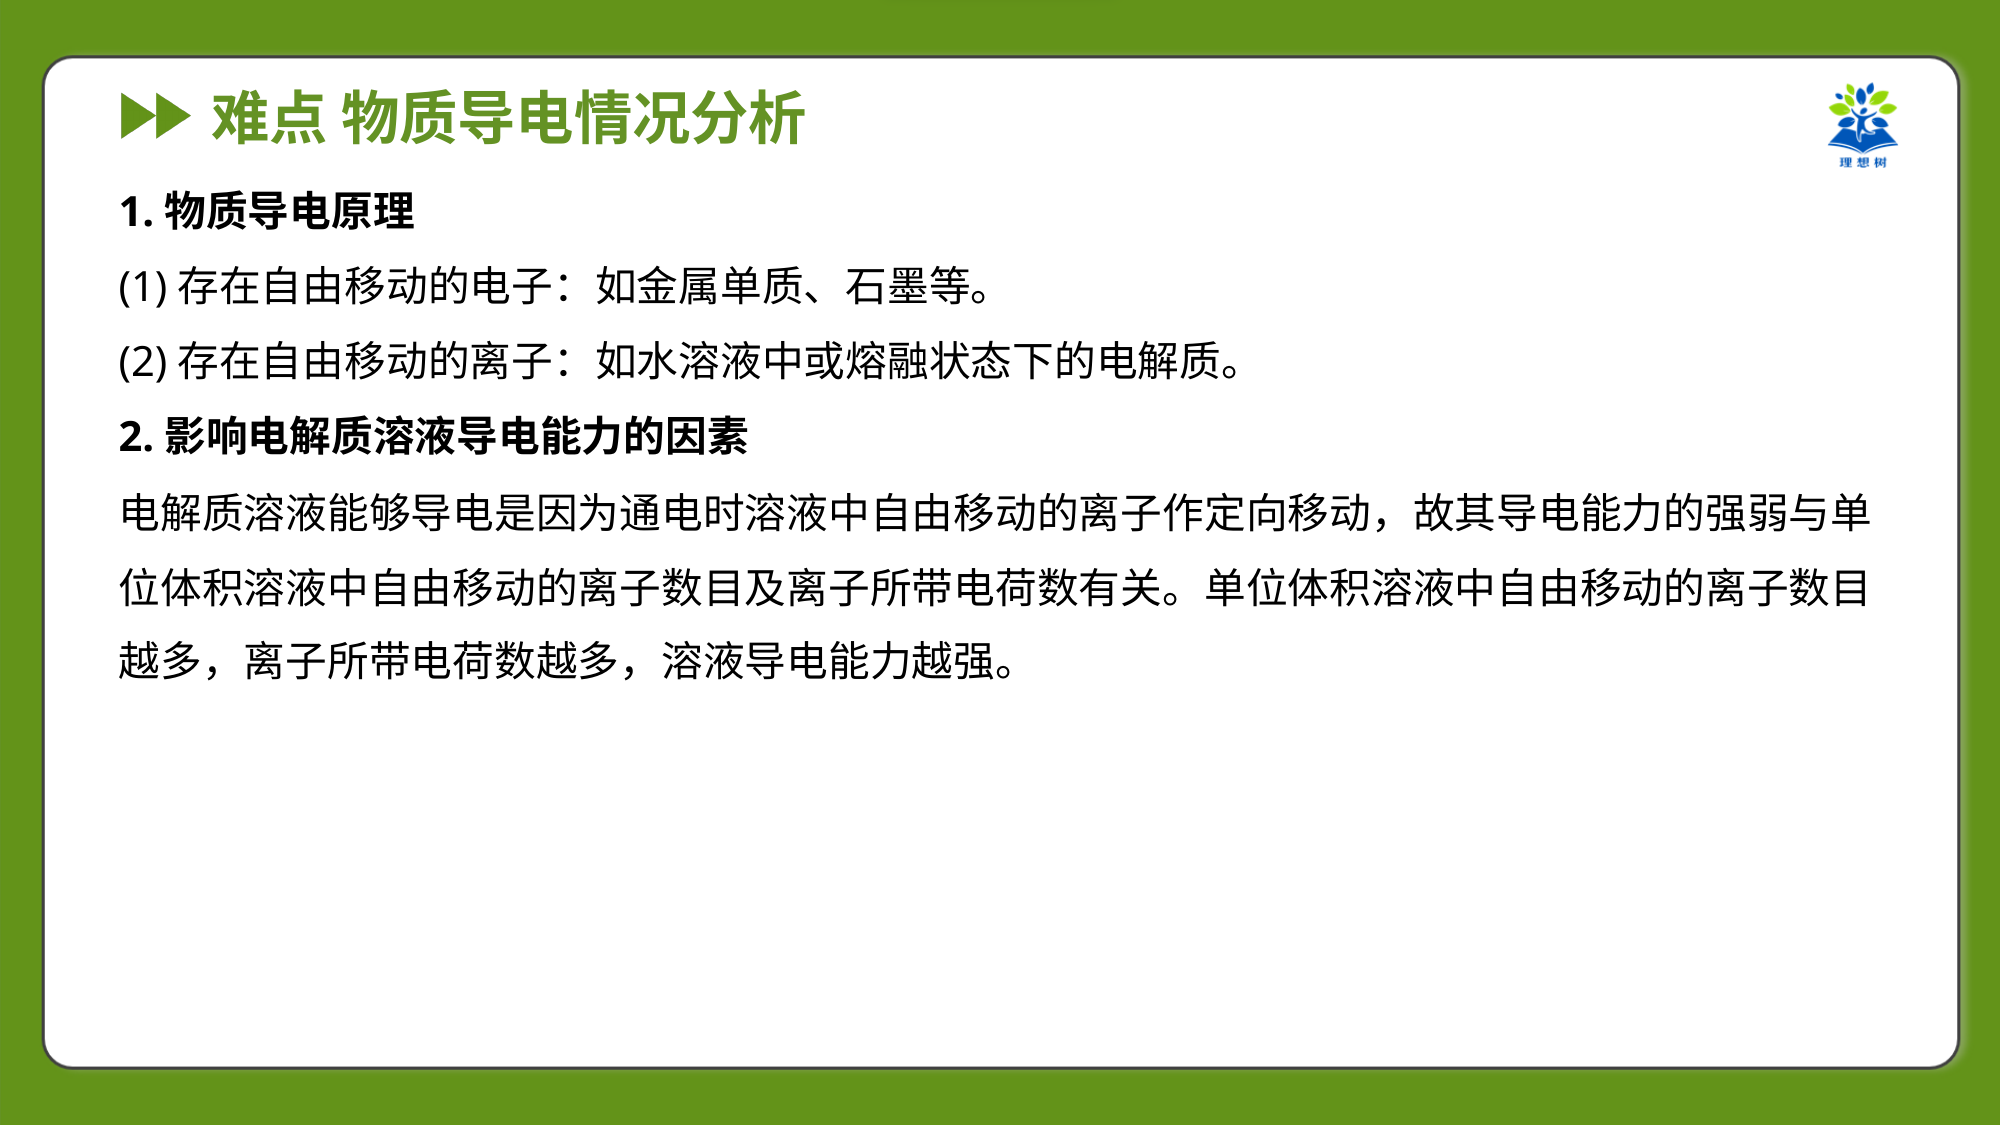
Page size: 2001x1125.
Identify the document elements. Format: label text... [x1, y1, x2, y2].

picture [0, 0, 2000, 1125]
text_box 1.物质导电原理 (1)存在自由移动的电子：如金属单质、石墨等。 (2)存在自由移动的离子：如水溶液中或熔融状态下的电解质。 2.影响电解质溶液导电能力的因素 电解质溶液能够导电是因为通电时溶液中自由移动的离子作定向移动，故其导电能力的强弱与单 位体积溶液中自由移动的离子数目及离子所带电荷数有关。单位体积溶液中自由移动的离子数目 越多，离子所带电荷数越多，溶液导电能力越强。 [118, 159, 1883, 677]
